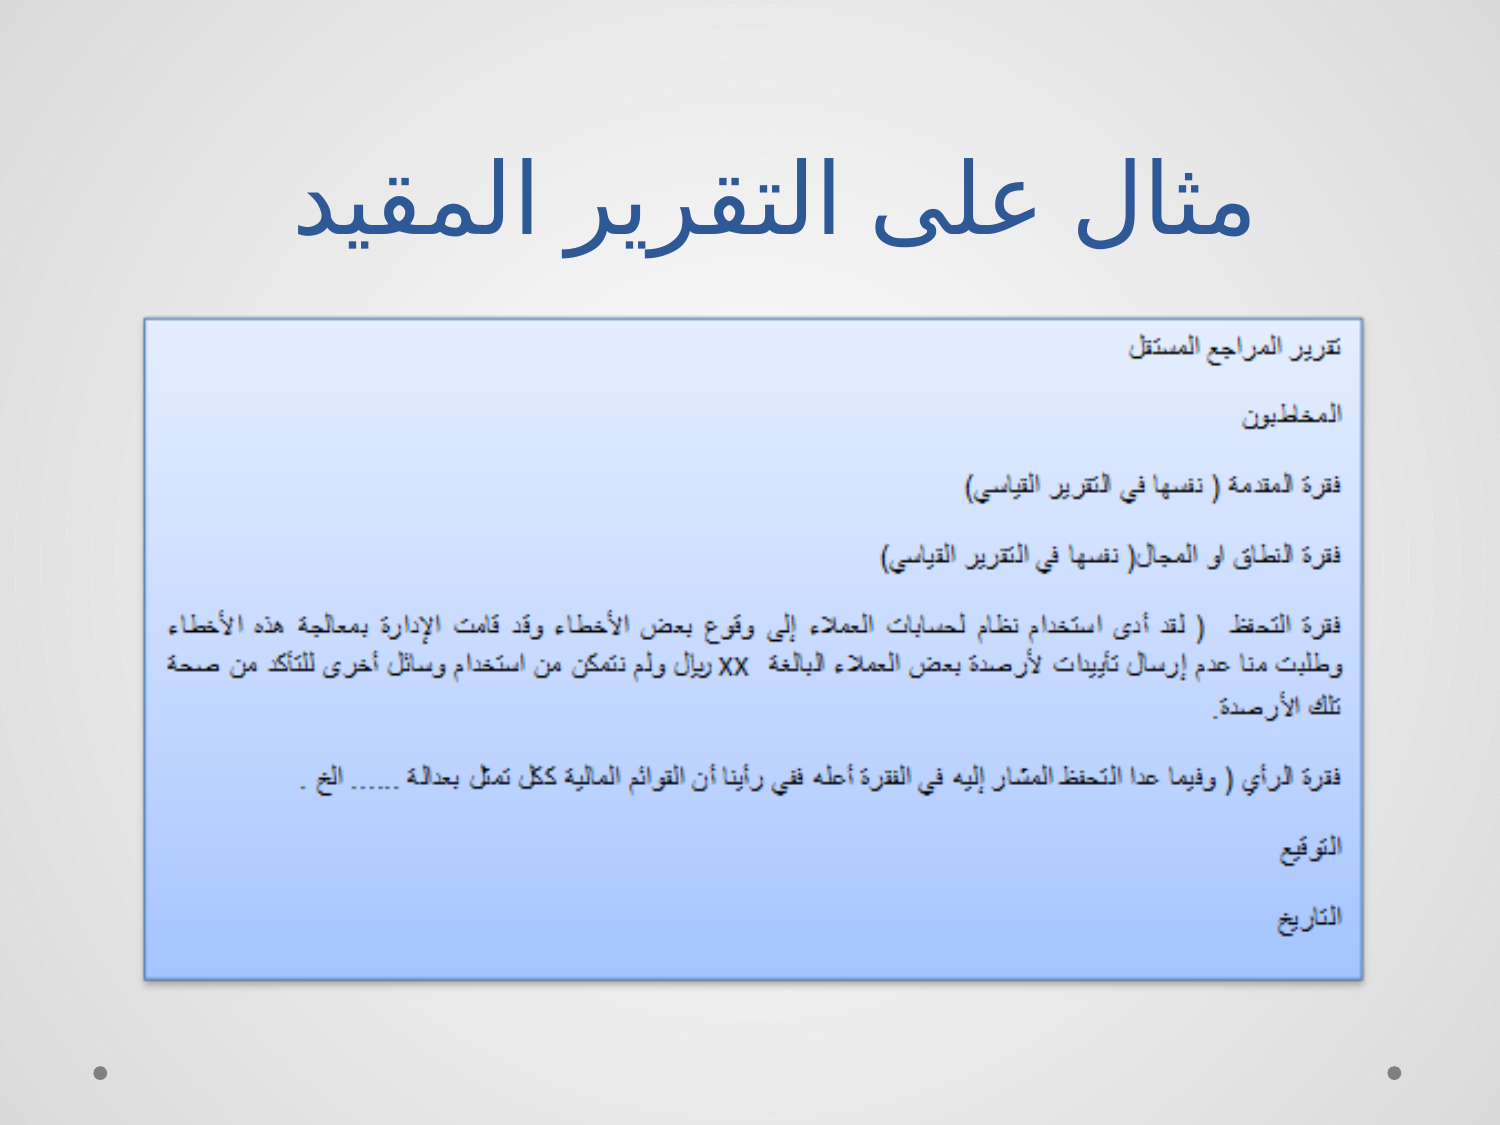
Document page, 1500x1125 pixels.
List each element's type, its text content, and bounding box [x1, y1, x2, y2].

title مثال على التقرير المقيد [75, 0, 1425, 263]
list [135, 314, 1377, 1000]
